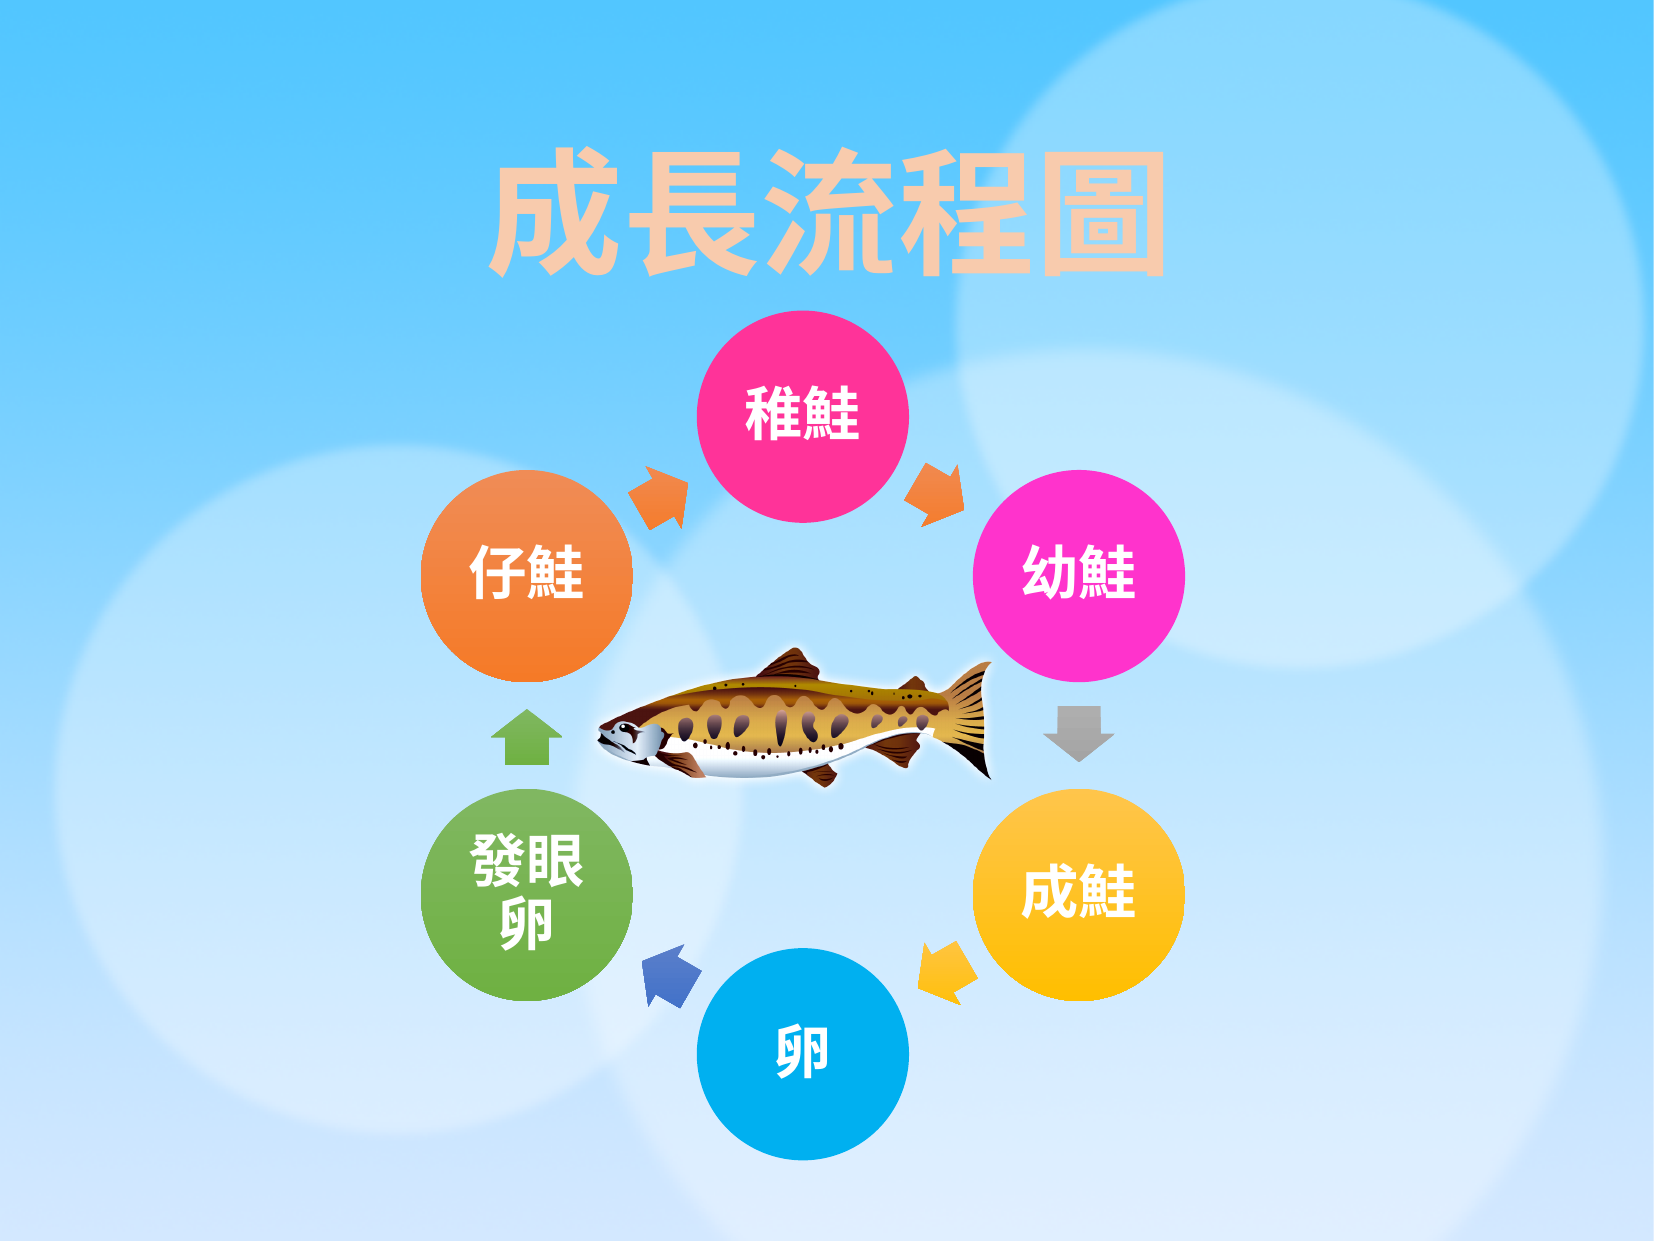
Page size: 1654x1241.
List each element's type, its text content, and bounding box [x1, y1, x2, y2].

text_box 成長流程圖 [470, 119, 1189, 300]
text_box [49, 310, 1557, 1161]
picture [0, 0, 1654, 1241]
